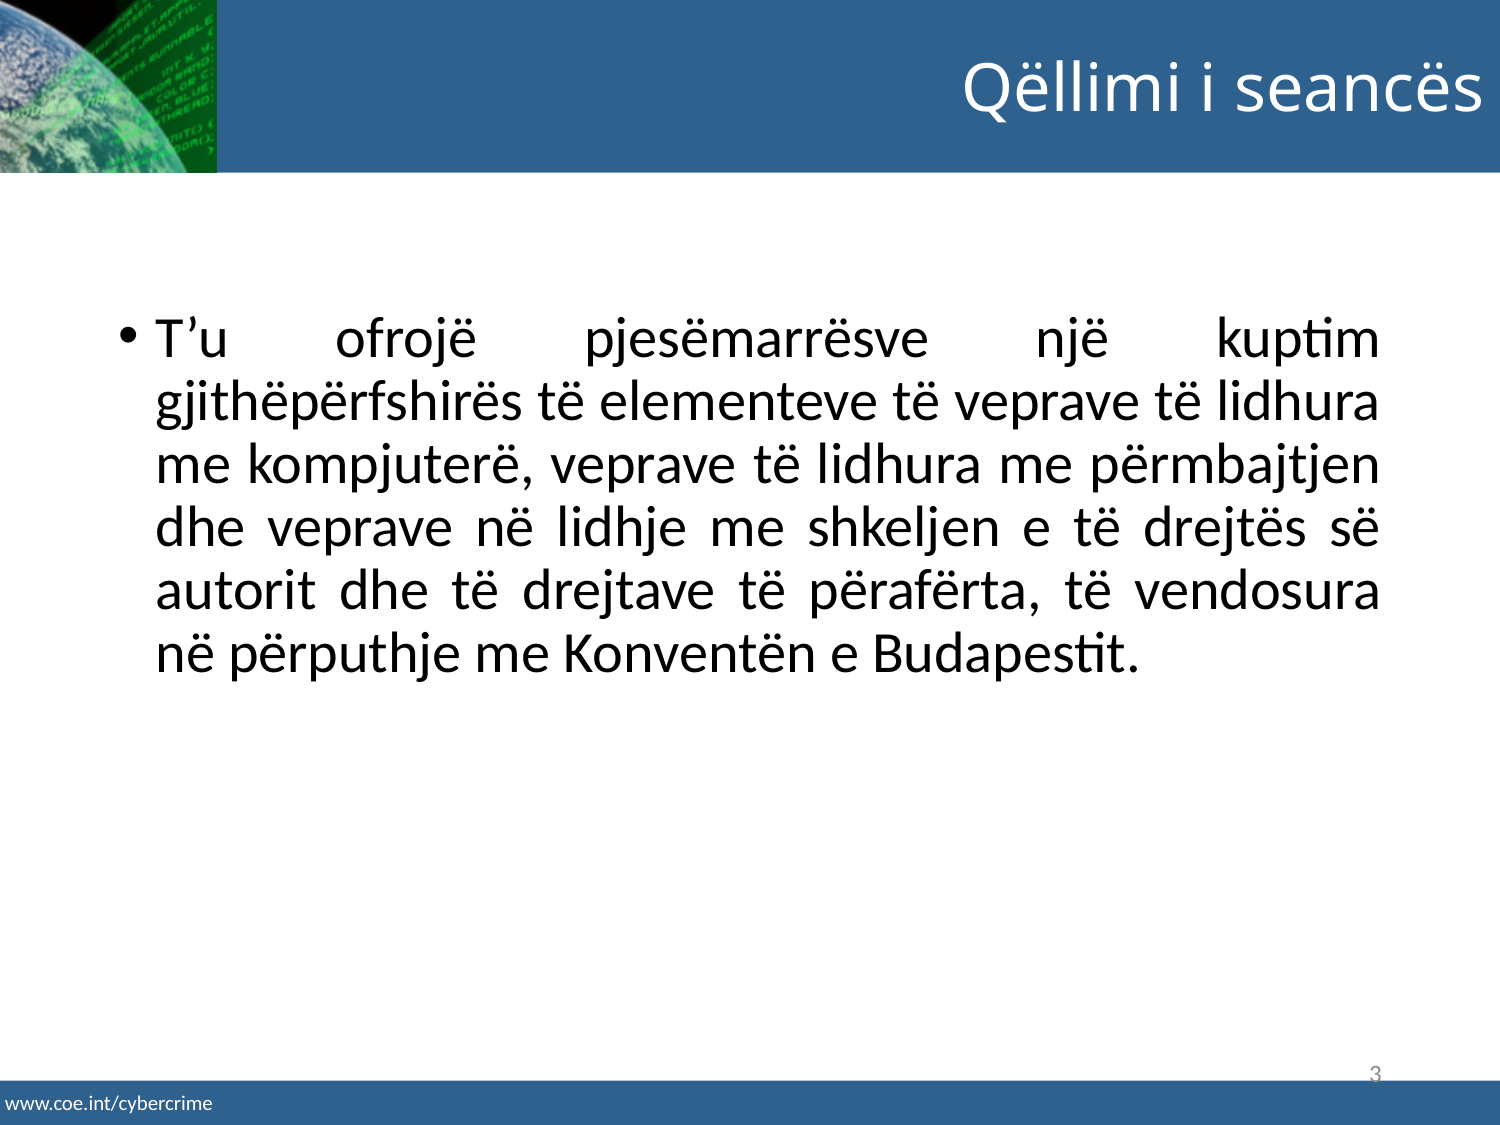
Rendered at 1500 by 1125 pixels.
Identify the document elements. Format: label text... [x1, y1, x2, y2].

list T’u ofrojë pjesëmarrësve një kuptim gjithëpërfshirës të elementeve të veprave të lidhura me kompjuterë, veprave të lidhura me përmbajtjen dhe veprave në lidhje me shkeljen e të drejtës së autorit dhe të drejtave të përafërta, të vendosura në përputhje me Konventën e Budapestit. [103, 299, 1397, 1014]
picture [0, 0, 217, 173]
list Qëllimi i seancës [421, 0, 1500, 172]
slide_number 3 [1059, 1042, 1397, 1103]
